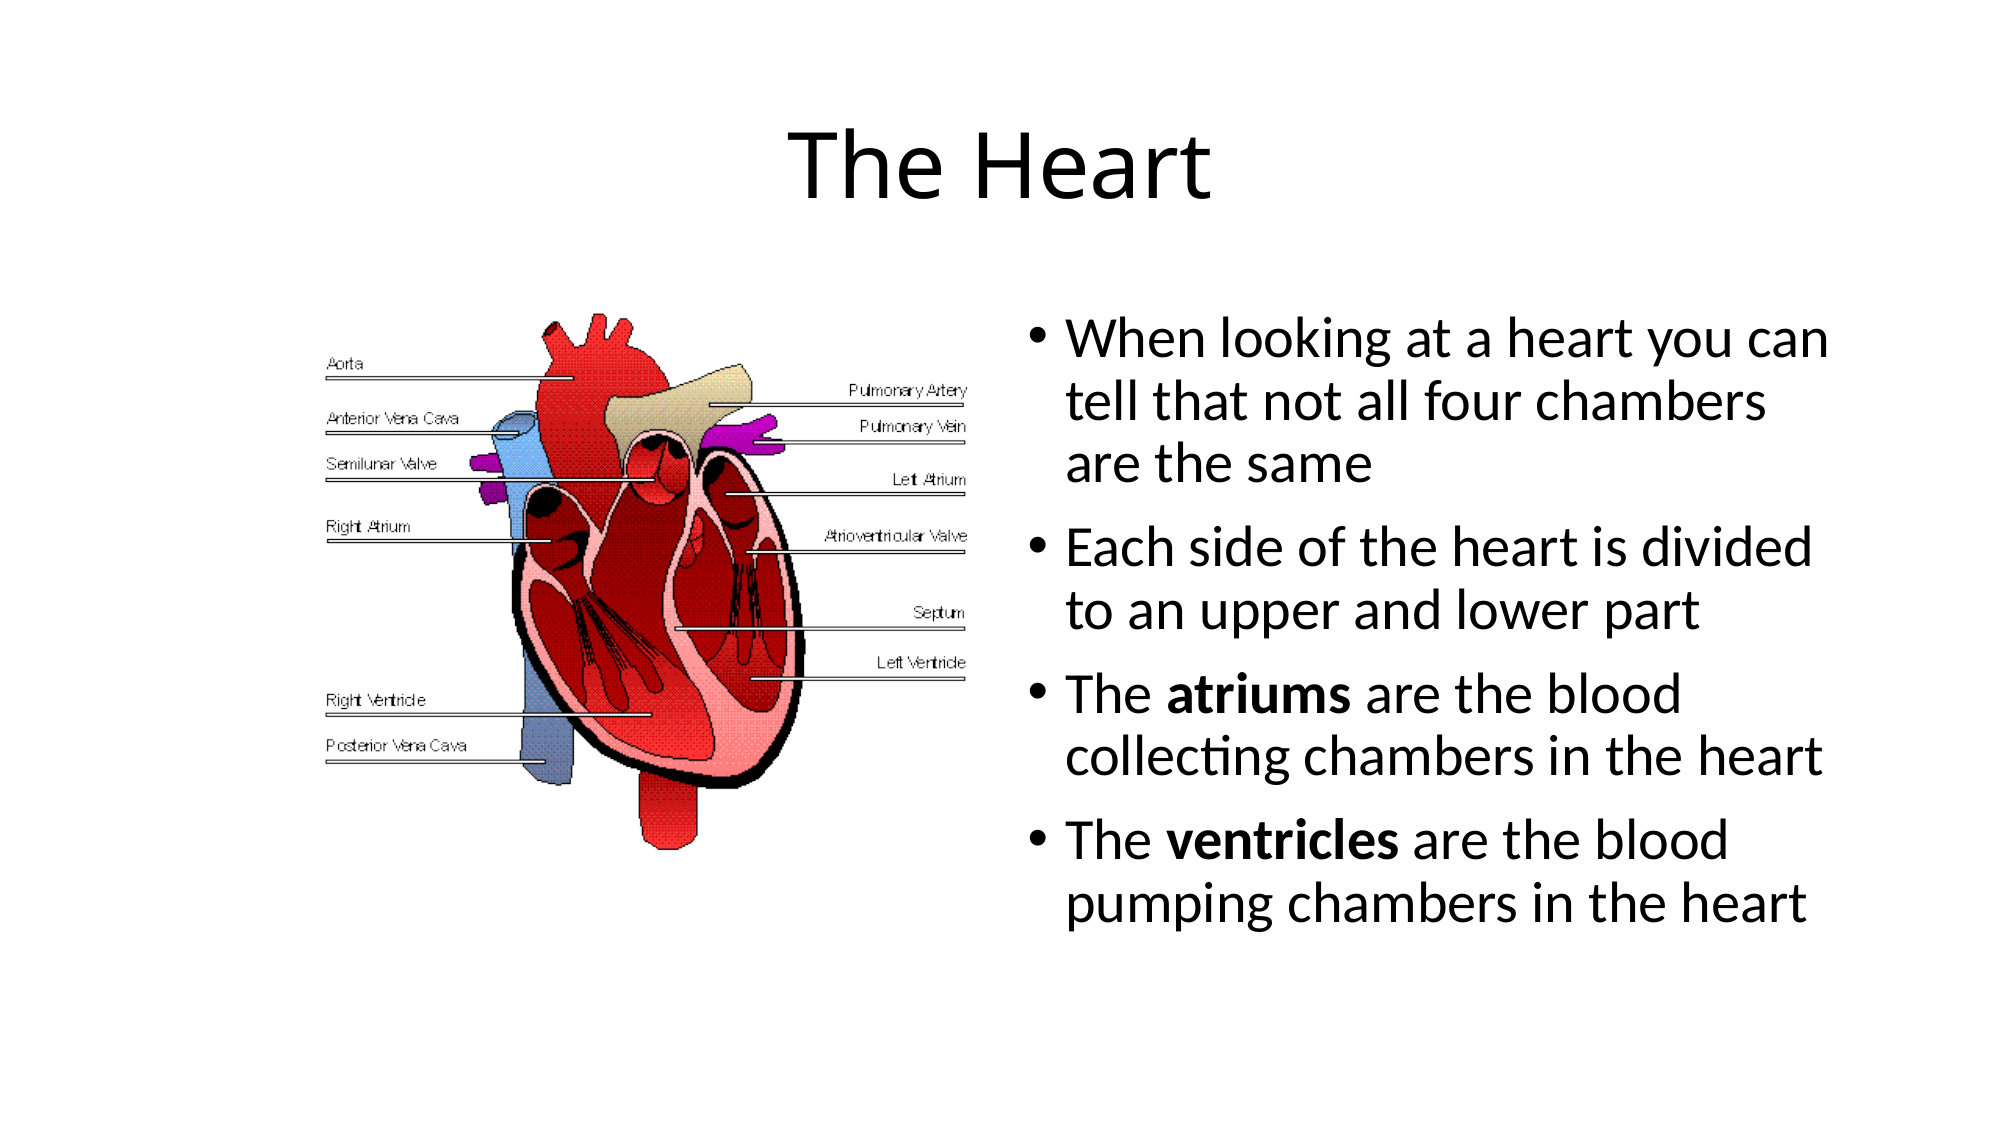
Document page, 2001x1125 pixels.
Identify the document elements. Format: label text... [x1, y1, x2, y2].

title The Heart [137, 59, 1863, 278]
list When looking at a heart you can tell that not all four chambers are the same Each side of the heart is divided to an upper and lower part The atriums are the blood collecting chambers in the heart The ventricles are the blood pumping chambers in the heart [1012, 299, 1863, 1014]
picture [324, 312, 969, 852]
